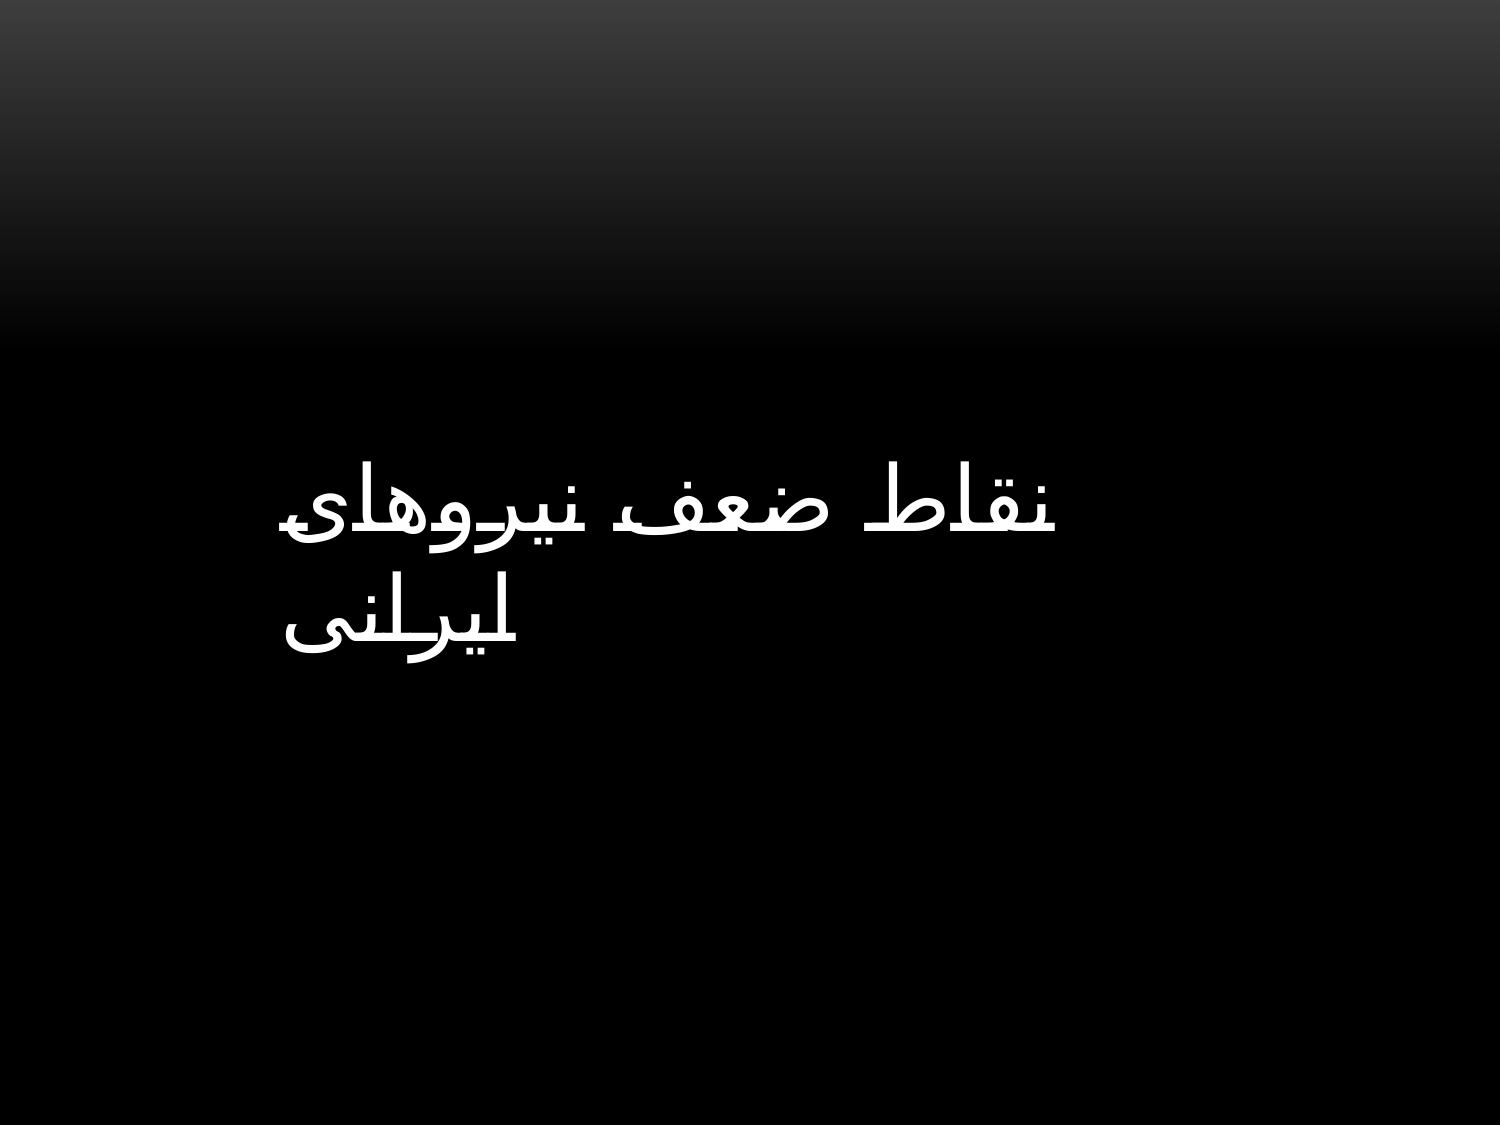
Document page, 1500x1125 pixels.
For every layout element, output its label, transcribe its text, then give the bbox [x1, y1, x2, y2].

title نقاط ضعف نیروهای ایرانی [265, 432, 1297, 656]
